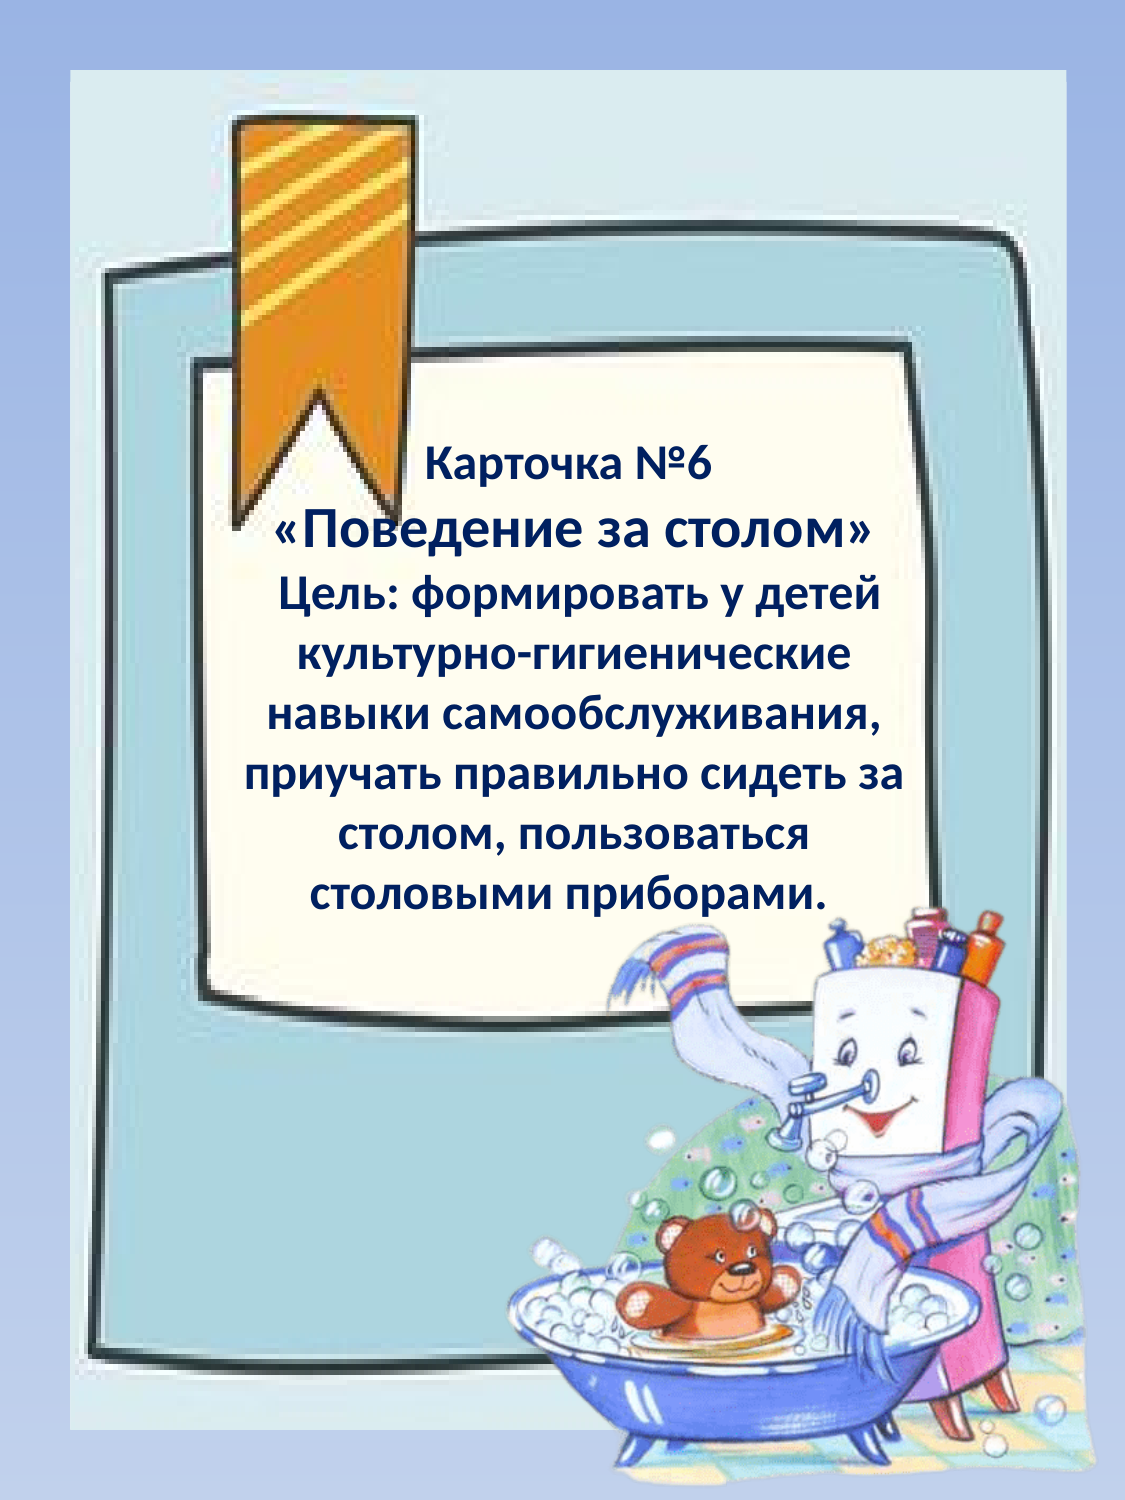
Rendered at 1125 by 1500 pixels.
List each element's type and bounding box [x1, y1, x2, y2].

text_box [70, 70, 1125, 1500]
